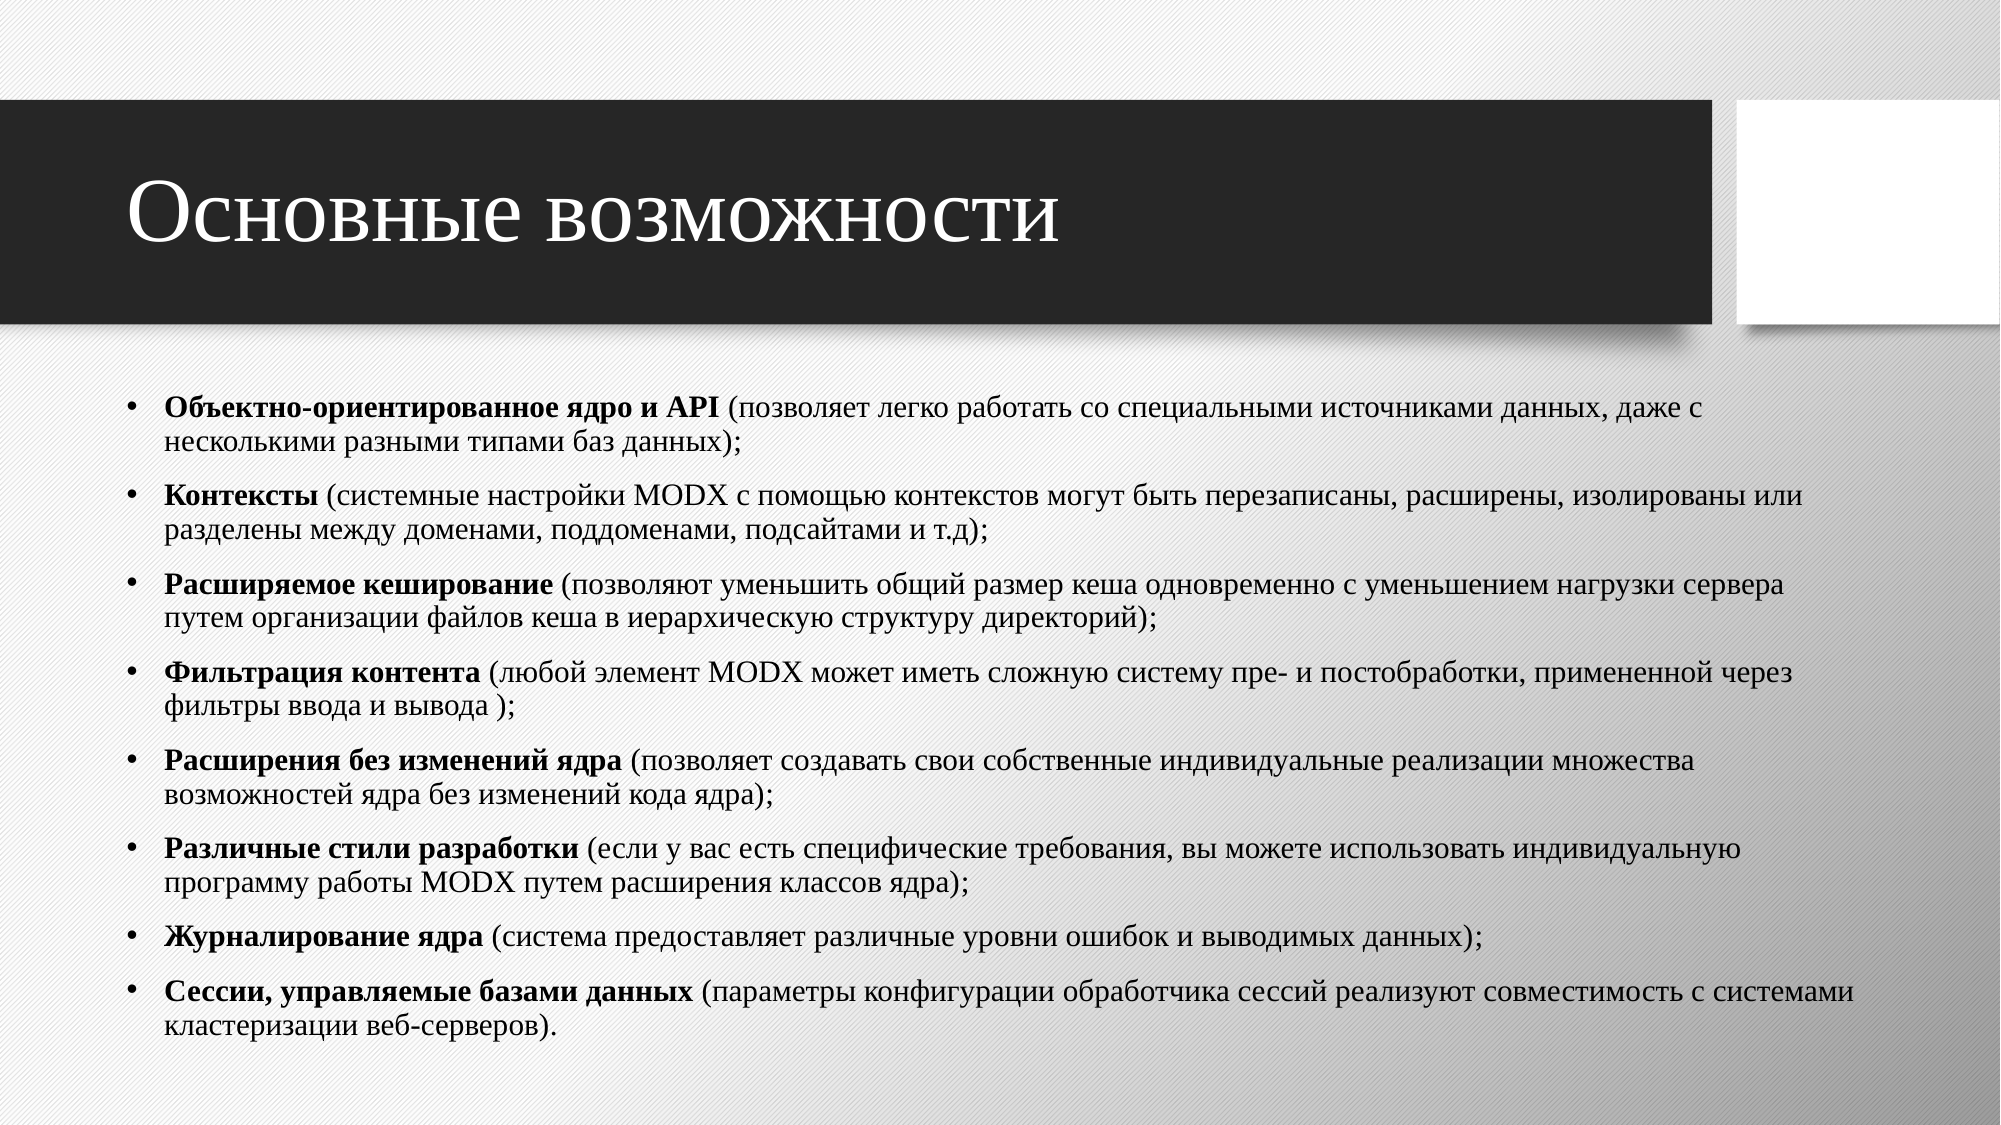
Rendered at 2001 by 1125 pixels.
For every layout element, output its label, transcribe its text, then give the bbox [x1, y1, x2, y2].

title Основные возможности [111, 123, 1689, 301]
picture [1736, 325, 2000, 347]
picture [0, 325, 1713, 376]
list Объектно-ориентированное ядро и API (позволяет легко работать со специальными источниками данных, даже с несколькими разными типами баз данных); Контексты (системные настройки MODX с помощью контекстов могут быть перезаписаны, расширены, изолированы или разделены между доменами, поддоменами, подсайтами и т.д); Расширяемое кеширование (позволяют уменьшить общий размер кеша одновременно с уменьшением нагрузки сервера путем организации файлов кеша в иерархическую структуру директорий); Фильтрация контента (любой элемент MODX может иметь сложную систему пре- и постобработки, примененной через фильтры ввода и вывода ); Расширения без изменений ядра (позволяет создавать свои собственные индивидуальные реализации множества возможностей ядра без изменений кода ядра); Различные стили разработки (если у вас есть специфические требования, вы можете использовать индивидуальную программу работы MODX путем расширения классов ядра); Журналирование ядра (система предоставляет различные уровни ошибок и выводимых данных); Сессии, управляемые базами данных (параметры конфигурации обработчика сессий реализуют совместимость с системами кластеризации веб-серверов). [111, 383, 1887, 1050]
